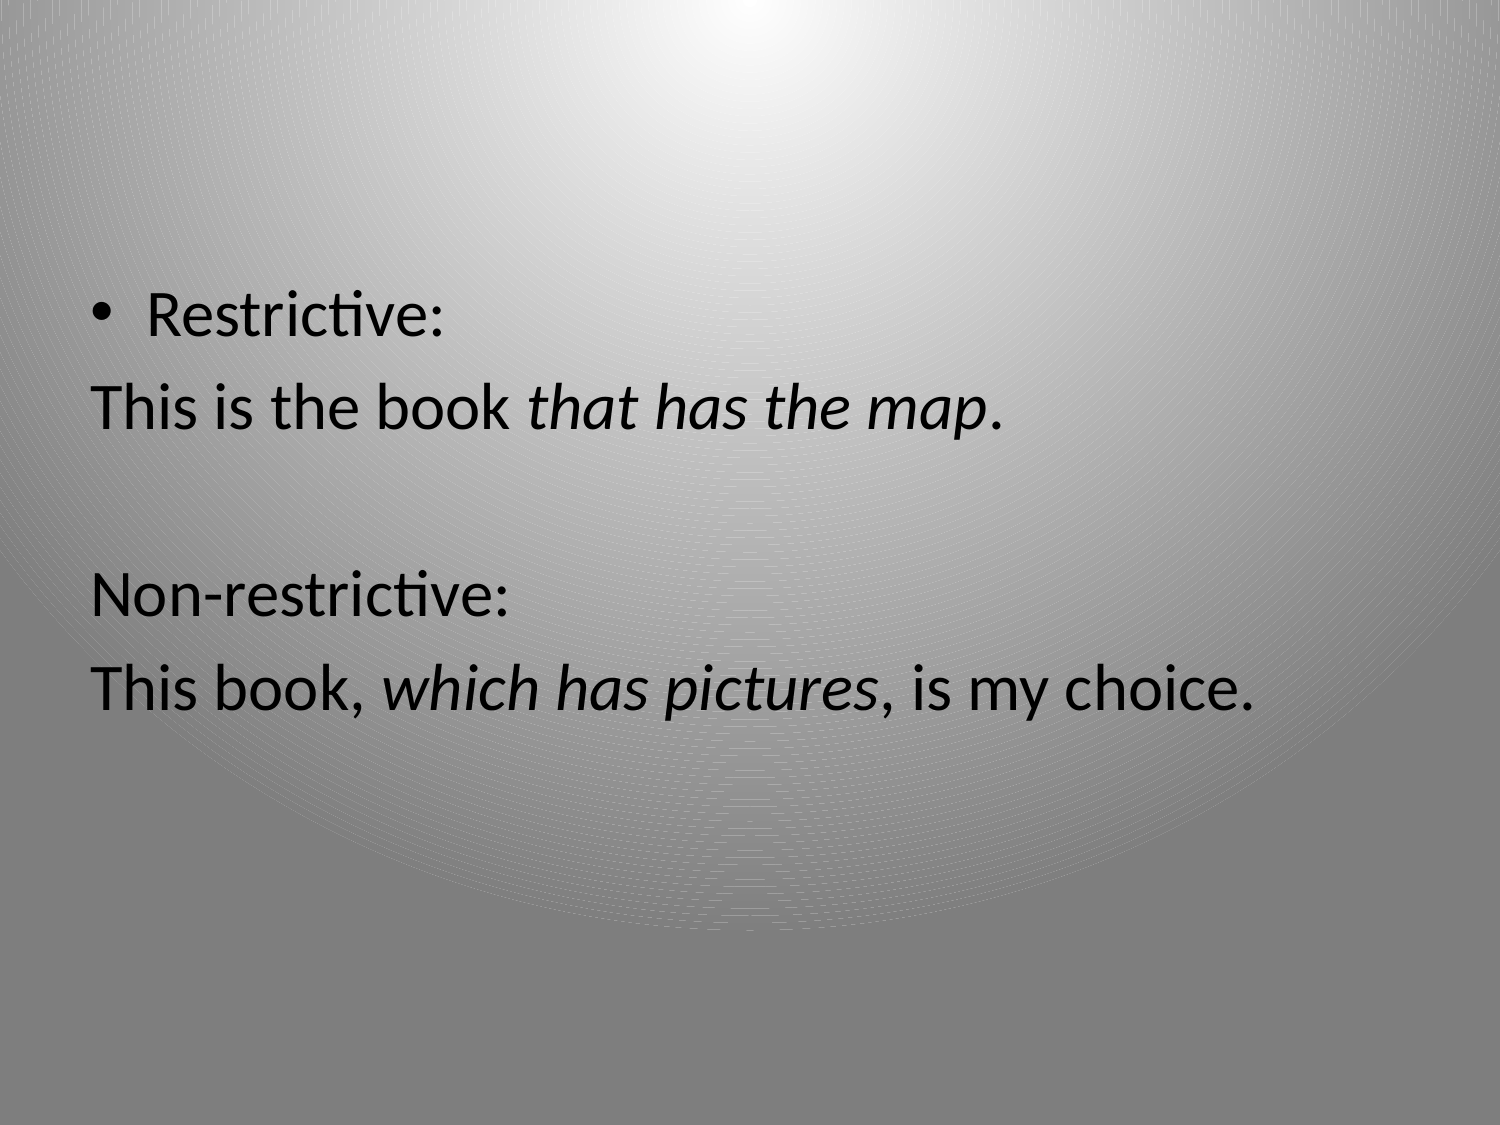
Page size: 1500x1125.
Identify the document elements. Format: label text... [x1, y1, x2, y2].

list Restrictive: This is the book that has the map. Non-restrictive: This book, which has pictures, is my choice. [75, 262, 1425, 1005]
